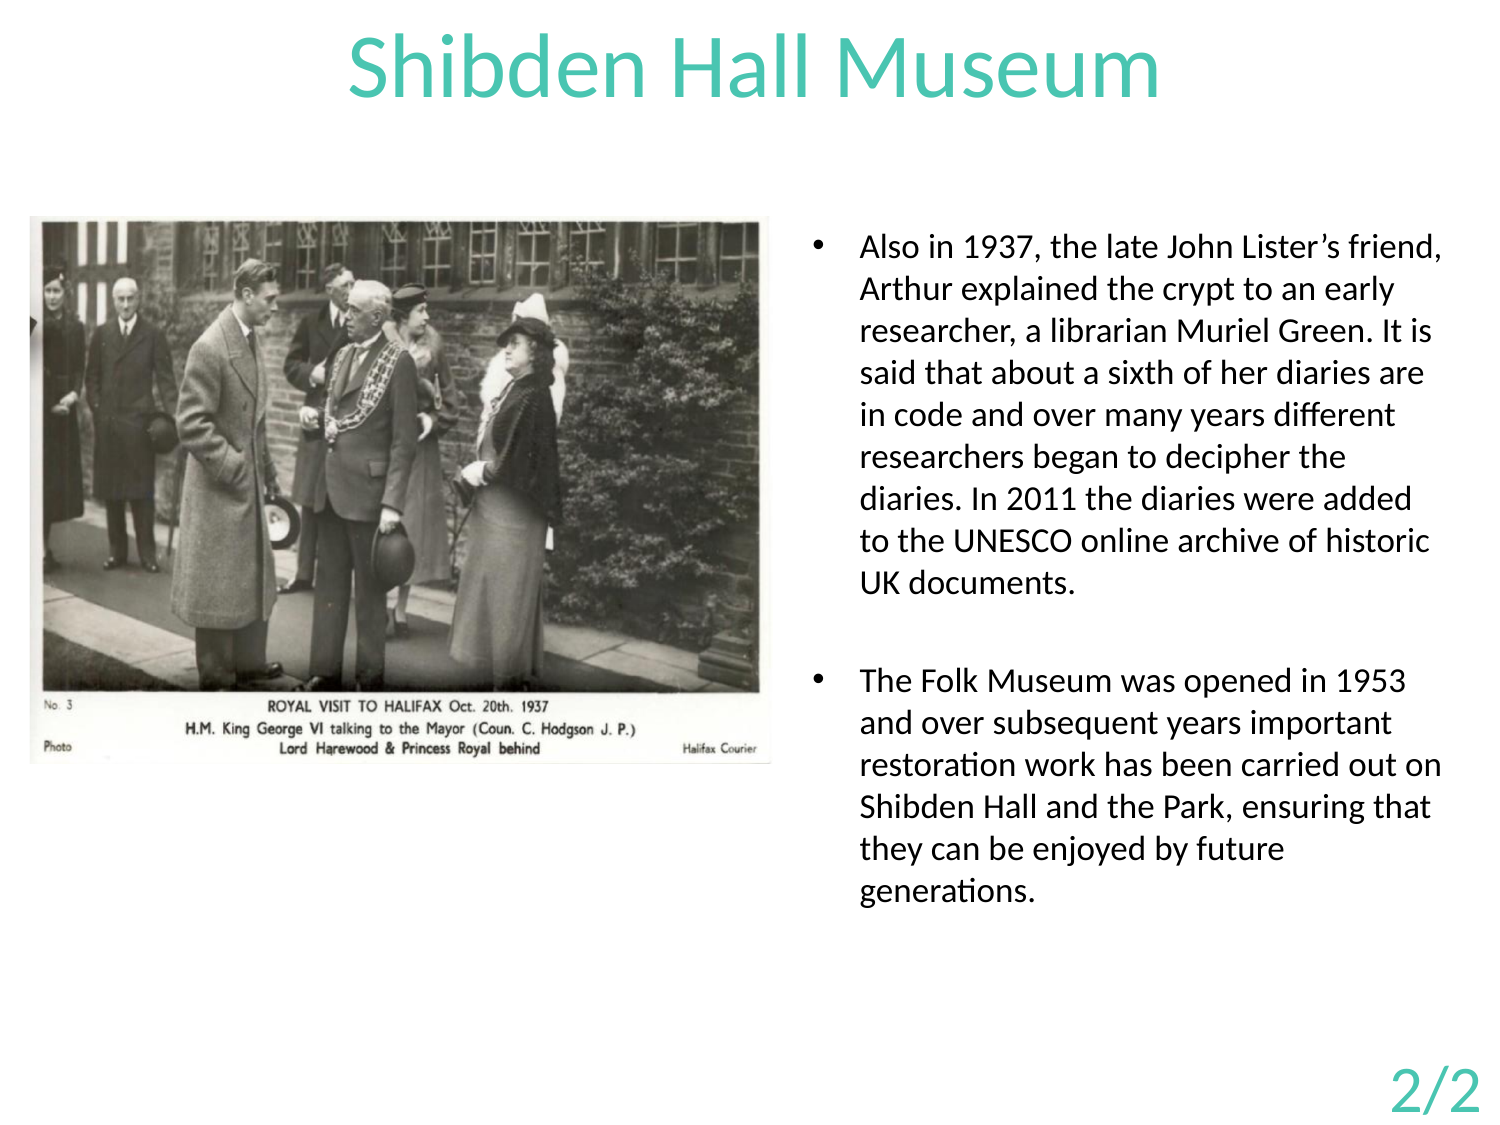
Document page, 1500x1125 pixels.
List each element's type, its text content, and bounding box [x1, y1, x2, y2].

title Shibden Hall Museum [80, 0, 1431, 155]
text_box 2/2 [1352, 992, 1500, 1125]
list Also in 1937, the late John Lister’s friend, Arthur explained the crypt to an early researcher, a librarian Muriel Green. It is said that about a sixth of her diaries are in code and over many years different researchers began to decipher the diaries. In 2011 the diaries were added to the UNESCO online archive of historic UK documents. The Folk Museum was opened in 1953 and over subsequent years important restoration work has been carried out on Shibden Hall and the Park, ensuring that they can be enjoyed by future generations. [797, 215, 1460, 959]
picture [30, 117, 773, 862]
